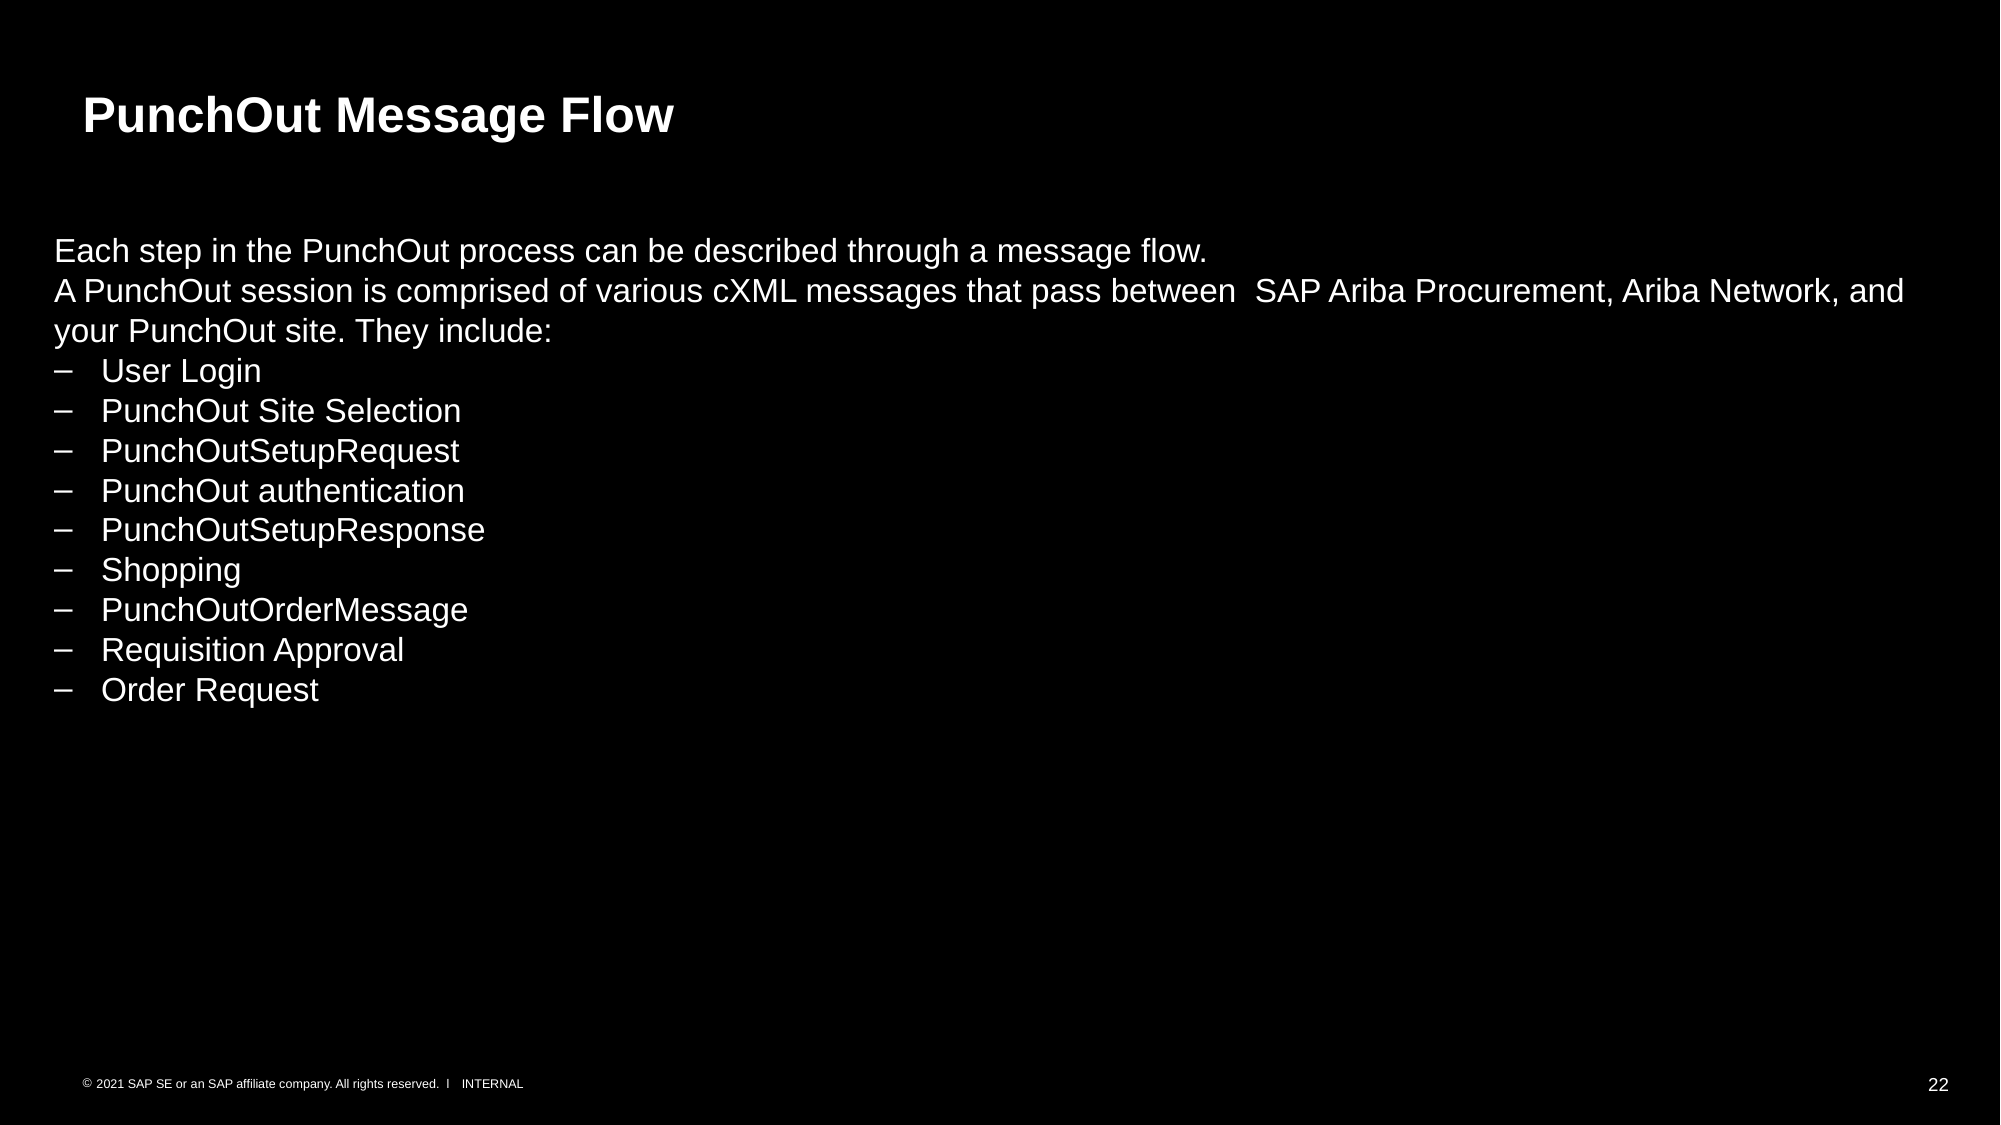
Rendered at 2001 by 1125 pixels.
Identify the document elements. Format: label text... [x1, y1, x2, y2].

title PunchOut Message Flow [82, 82, 1918, 144]
text_box Each step in the PunchOut process can be described through a message flow. A PunchOut session is comprised of various cXML messages that pass between SAP Ariba Procurement, Ariba Network, and your PunchOut site. They include: User Login PunchOut Site Selection PunchOutSetupRequest PunchOut authentication PunchOutSetupResponse Shopping PunchOutOrderMessage Requisition Approval Order Request [39, 221, 1947, 716]
